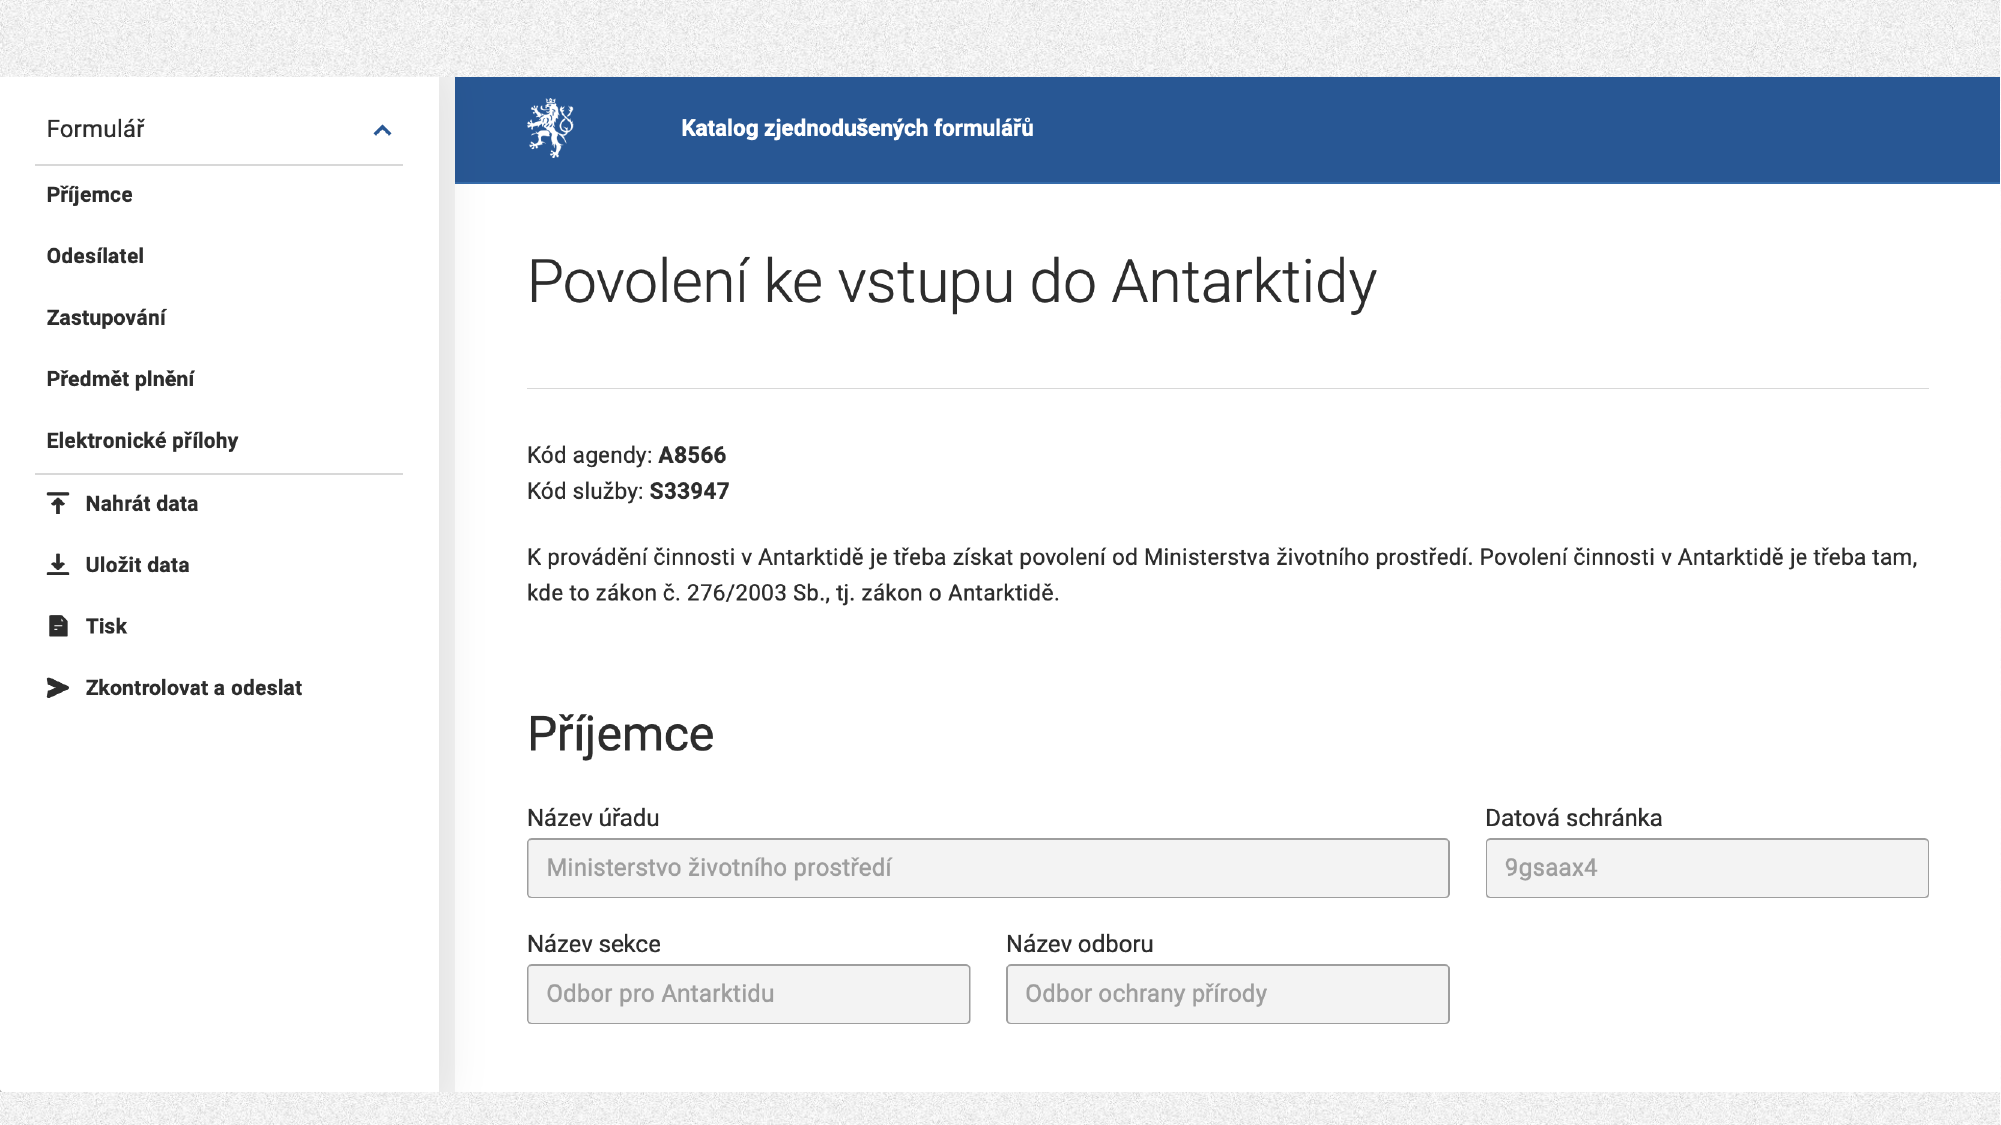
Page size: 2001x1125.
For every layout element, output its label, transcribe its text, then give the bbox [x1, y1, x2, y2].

slide_number 18 [1612, 1092, 1928, 1098]
footer DIA.GOV.CZ [558, 1092, 1442, 1098]
picture [0, 0, 2001, 1125]
